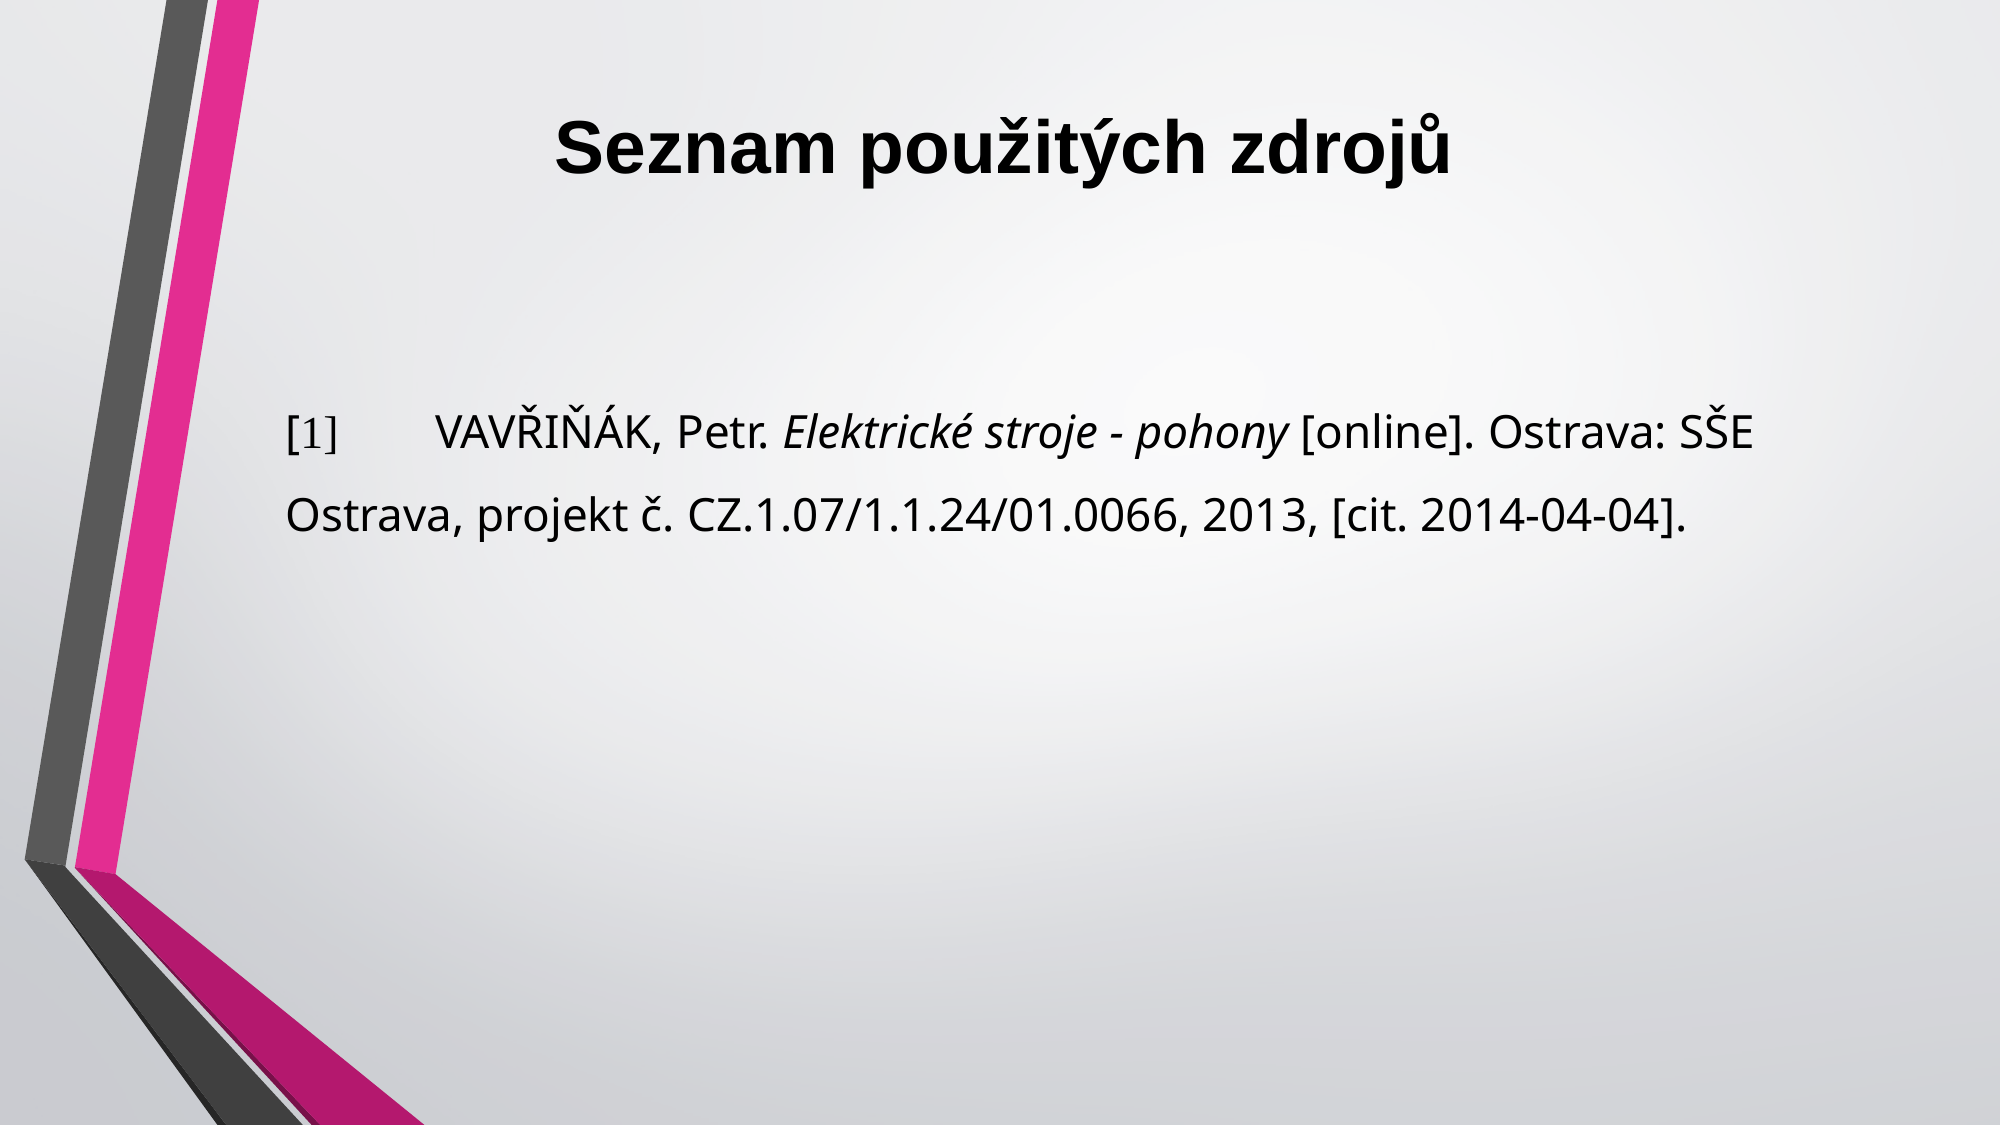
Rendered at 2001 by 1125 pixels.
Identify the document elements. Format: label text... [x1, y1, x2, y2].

title Seznam použitých zdrojů [182, 0, 1827, 288]
list [1] VAVŘIŇÁK, Petr. Elektrické stroje - pohony [online]. Ostrava: SŠE Ostrava, projekt č. CZ.1.07/1.1.24/01.0066, 2013, [cit. 2014-04-04]. [270, 238, 1809, 824]
